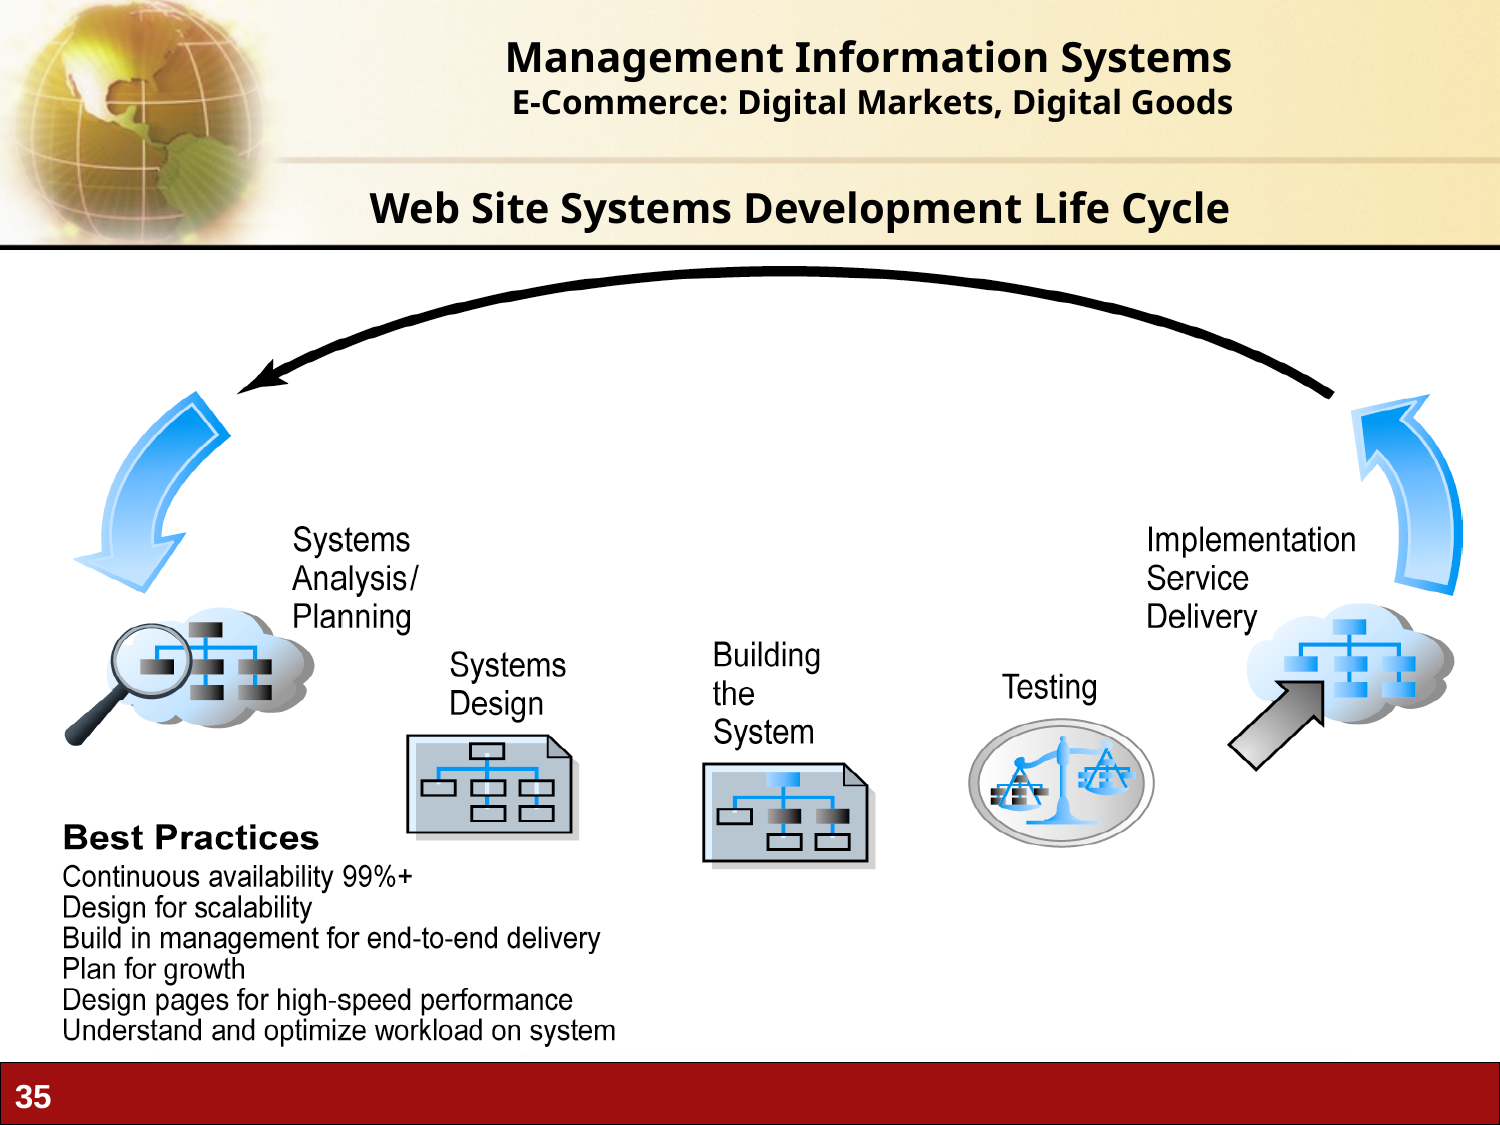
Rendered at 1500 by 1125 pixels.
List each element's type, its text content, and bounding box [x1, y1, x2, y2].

picture [0, 0, 1500, 1062]
text_box Web Site Systems Development Life Cycle [262, 174, 1338, 240]
text_box Management Information Systems E-Commerce: Digital Markets, Digital Goods [237, 32, 1500, 119]
